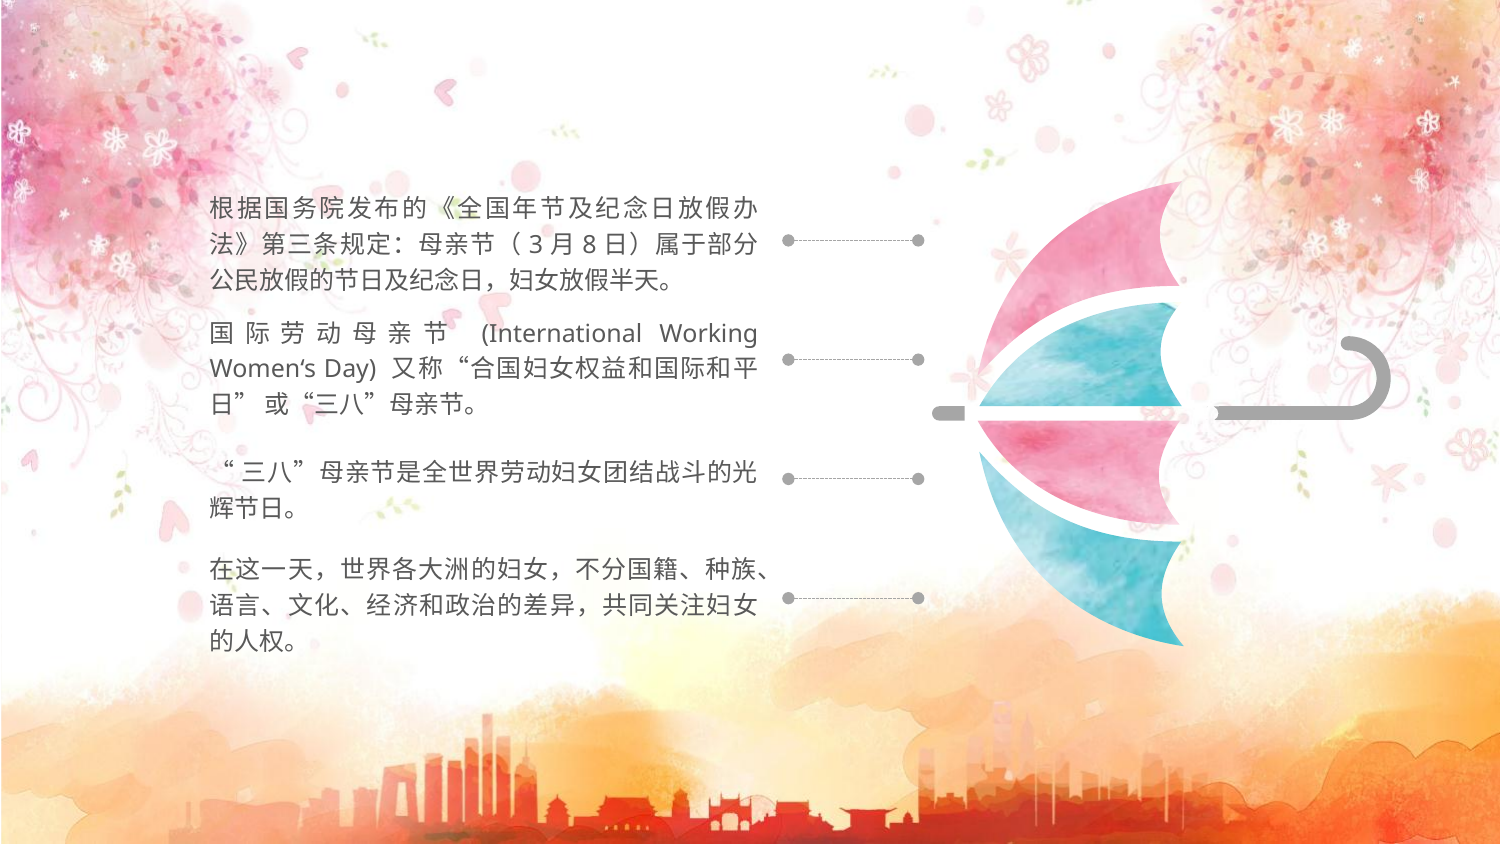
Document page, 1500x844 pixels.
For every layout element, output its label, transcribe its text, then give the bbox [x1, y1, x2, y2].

text_box 根据国务院发布的《全国年节及纪念日放假办法》第三条规定：母亲节（3月8日）属于部分公民放假的节日及纪念日，妇女放假半天。 [194, 179, 774, 302]
text_box “三八”母亲节是全世界劳动妇女团结战斗的光辉节日。 [194, 443, 774, 530]
text_box 在这一天，世界各大洲的妇女，不分国籍、种族、语言、文化、经济和政治的差异，共同关注妇女的人权。 [194, 539, 774, 663]
text_box 国际劳动母亲节 (International Working Women‘s Day) 又称“合国妇女权益和国际和平日” 或“三八”母亲节。 [194, 303, 774, 427]
picture [1, 0, 1500, 844]
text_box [931, 180, 1391, 647]
